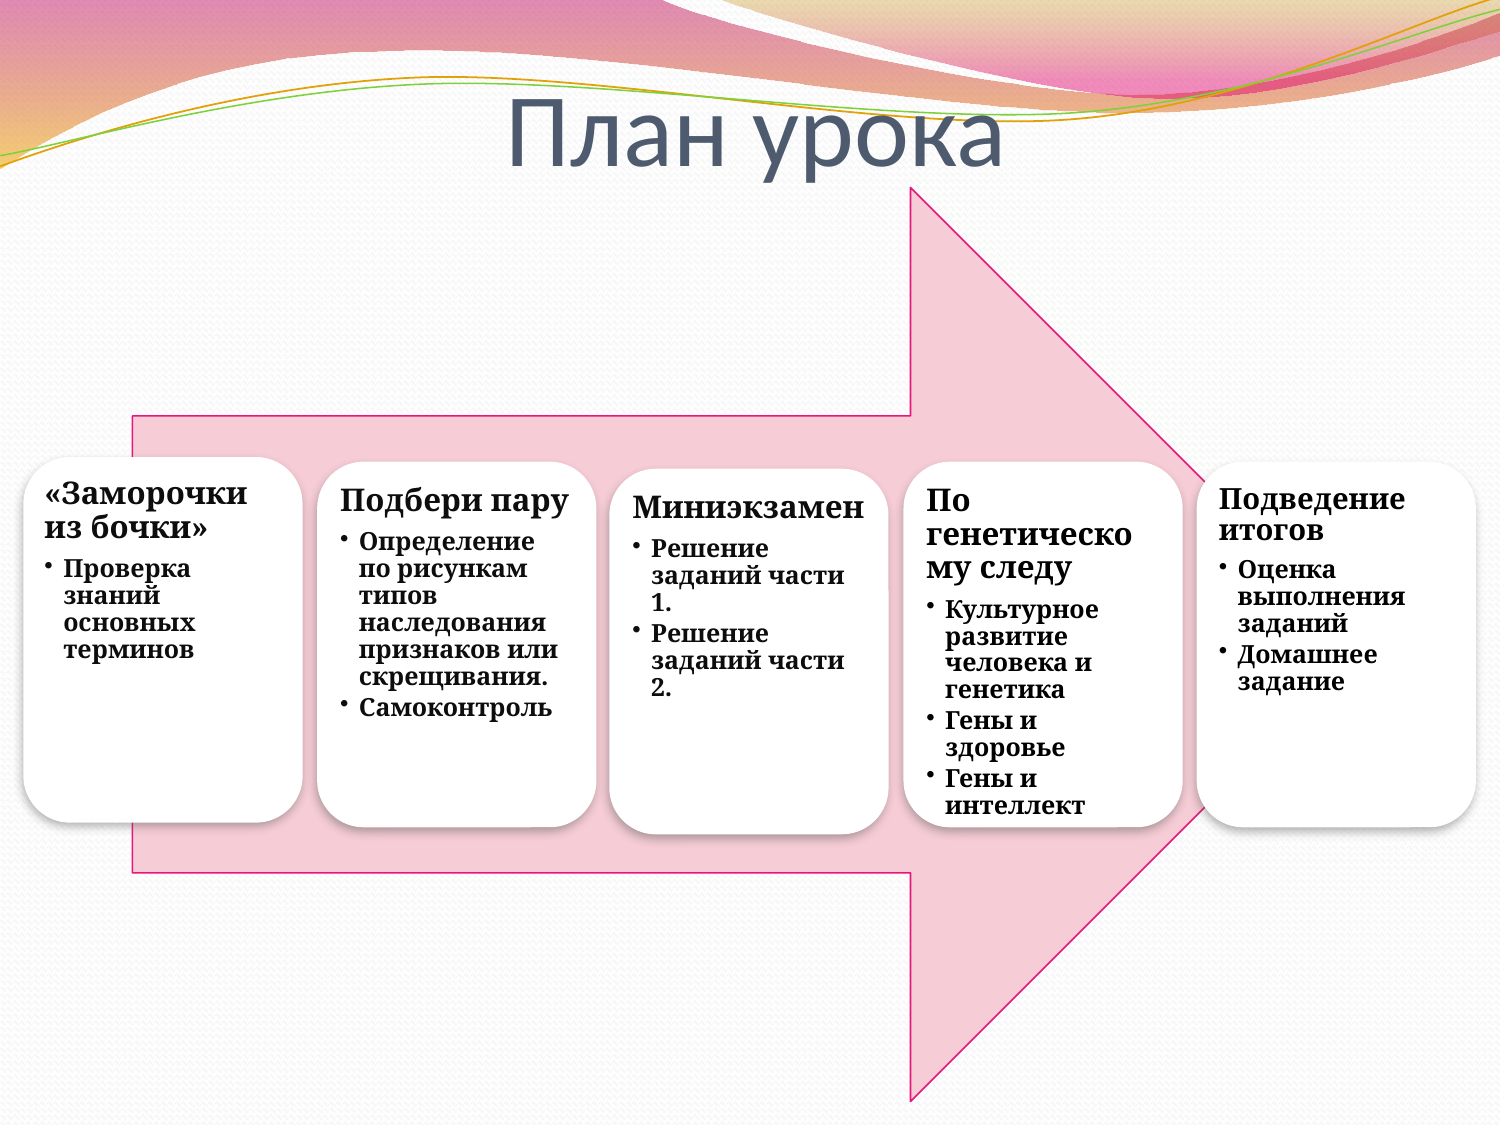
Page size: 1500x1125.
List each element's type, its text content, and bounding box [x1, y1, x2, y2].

title План урока [74, 34, 1438, 187]
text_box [23, 187, 1477, 1102]
